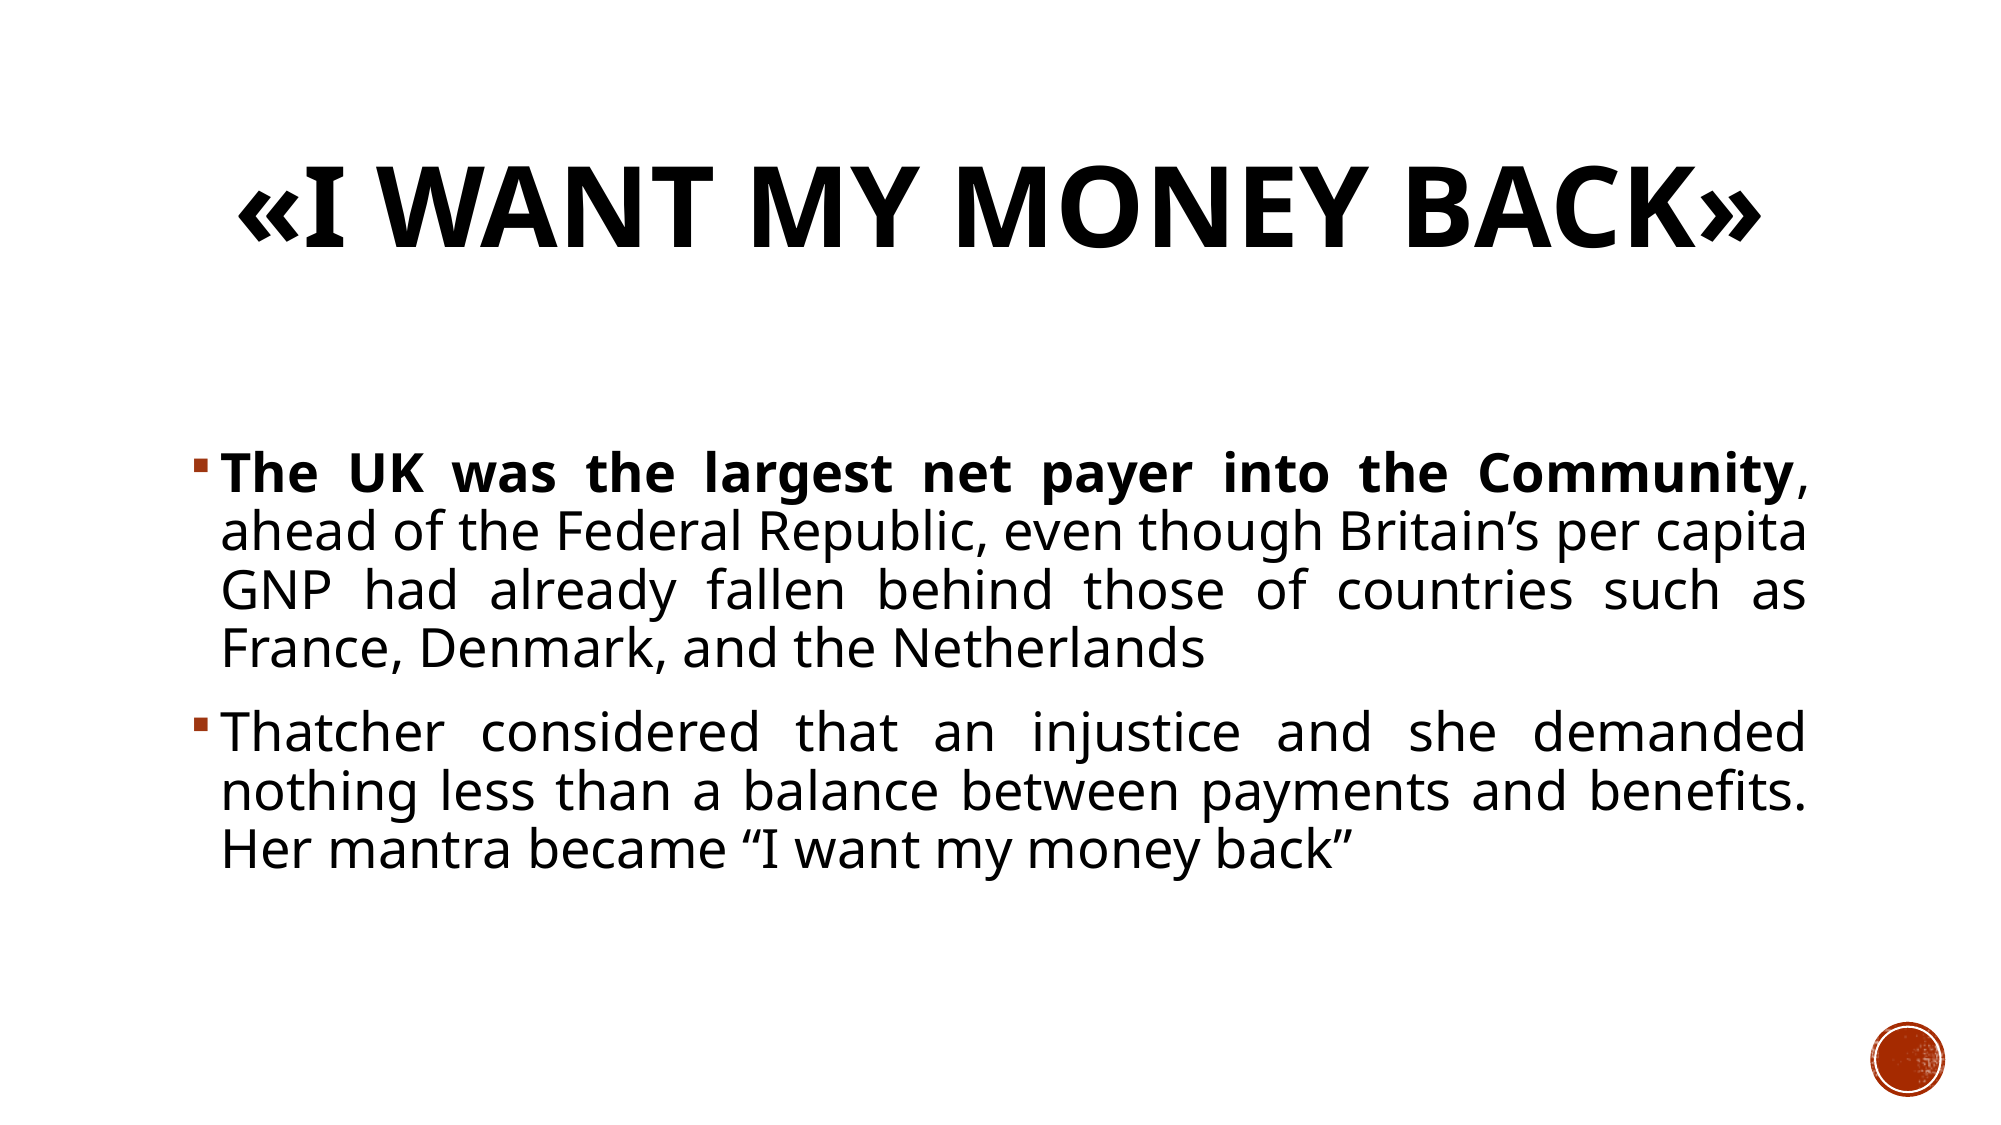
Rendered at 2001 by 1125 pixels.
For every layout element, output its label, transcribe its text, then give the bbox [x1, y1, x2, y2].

title «I WANT MY MONEY BACK» [175, 79, 1826, 344]
list The UK was the largest net payer into the Community, ahead of the Federal Republic, even though Britain’s per capita GNP had already fallen behind those of countries such as France, Denmark, and the Netherlands Thatcher considered that an injustice and she demanded nothing less than a balance between payments and benefits. Her mantra became “I want my money back” [175, 348, 1826, 1013]
